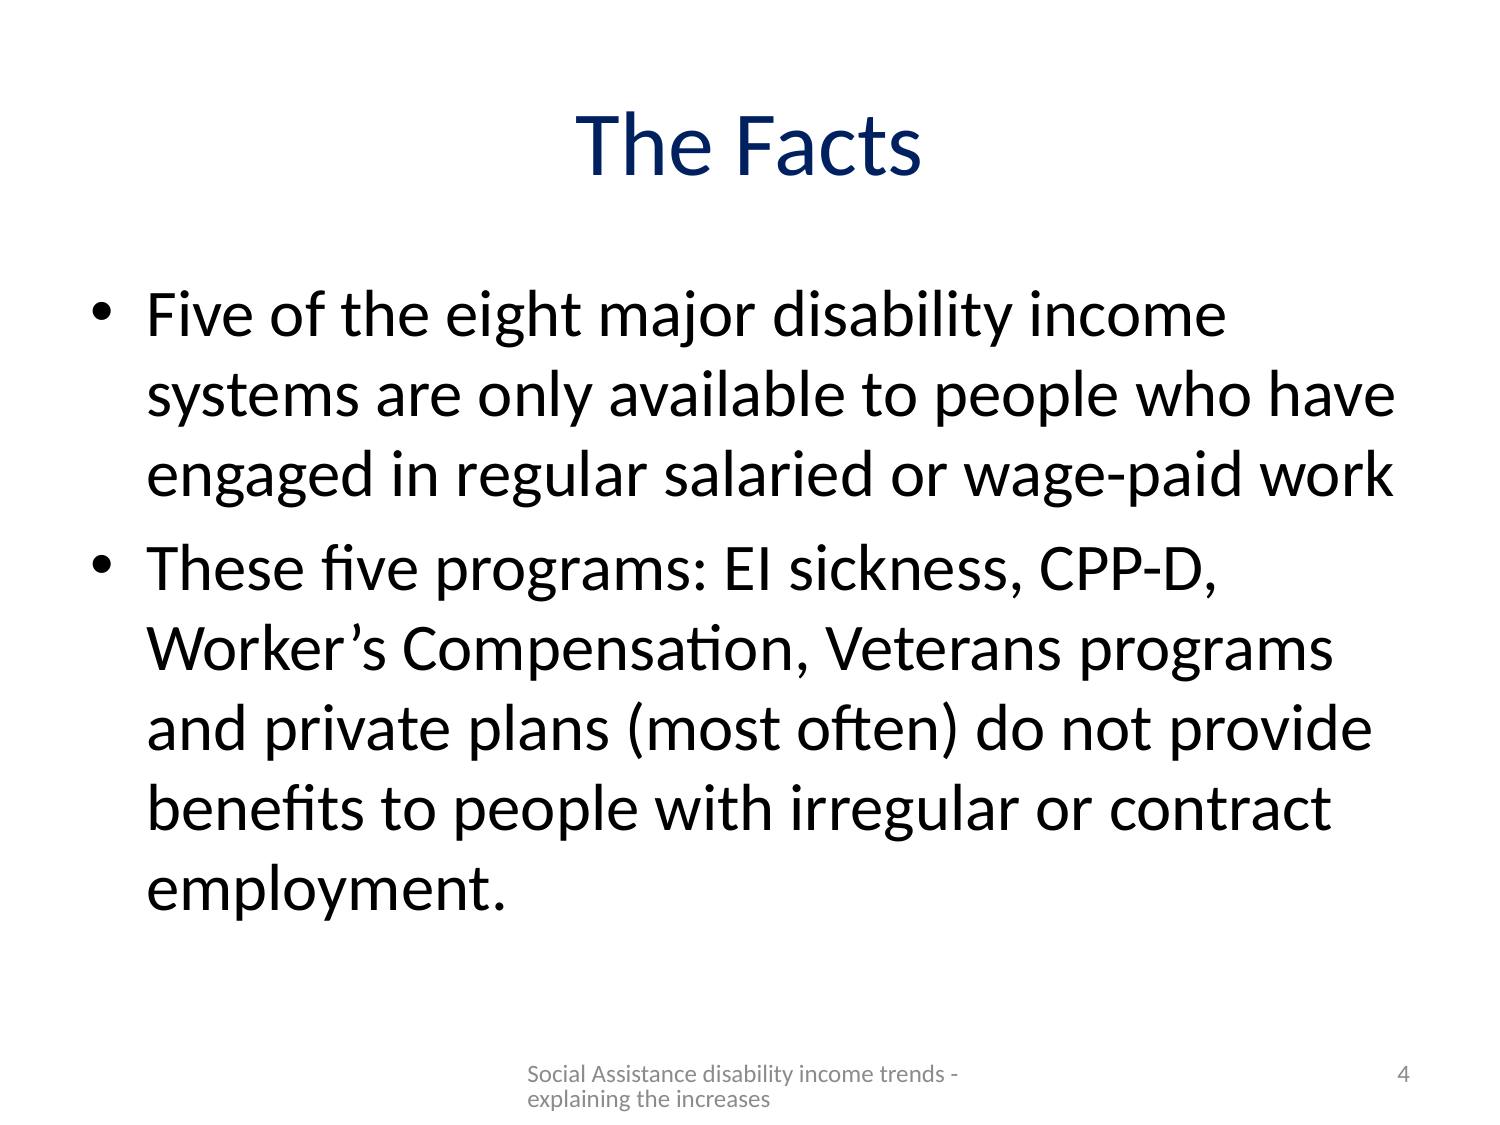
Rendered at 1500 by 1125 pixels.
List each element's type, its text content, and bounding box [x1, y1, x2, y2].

footer Social Assistance disability income trends - explaining the increases [512, 1042, 988, 1103]
slide_number 4 [1074, 1042, 1425, 1103]
title The Facts [75, 45, 1425, 233]
list Five of the eight major disability income systems are only available to people who have engaged in regular salaried or wage-paid work These five programs: EI sickness, CPP-D, Worker’s Compensation, Veterans programs and private plans (most often) do not provide benefits to people with irregular or contract employment. [75, 262, 1425, 1005]
